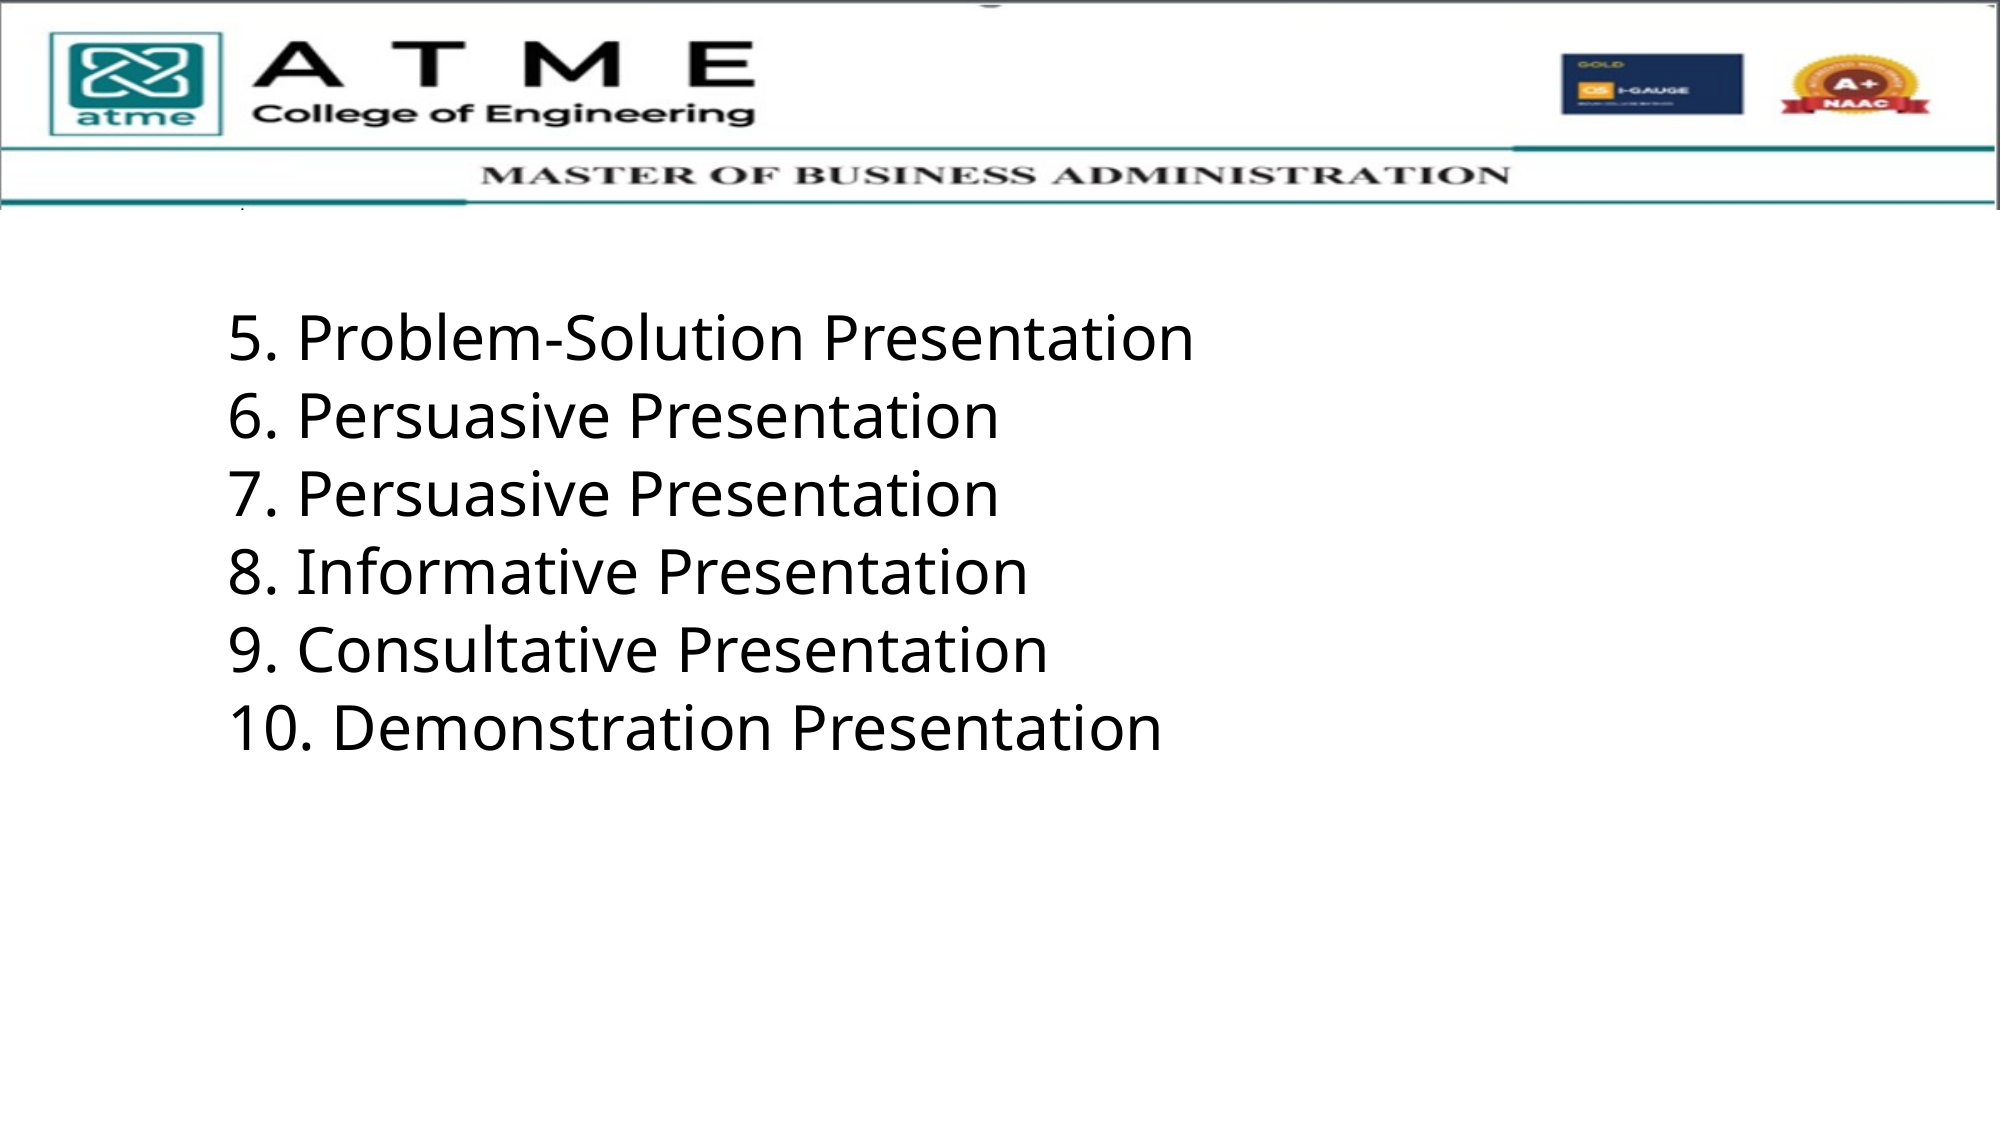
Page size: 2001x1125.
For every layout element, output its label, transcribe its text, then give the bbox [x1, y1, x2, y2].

list 5. Problem-Solution Presentation 6. Persuasive Presentation 7. Persuasive Presentation 8. Informative Presentation 9. Consultative Presentation 10. Demonstration Presentation [137, 299, 1863, 1014]
picture [0, 0, 2000, 210]
